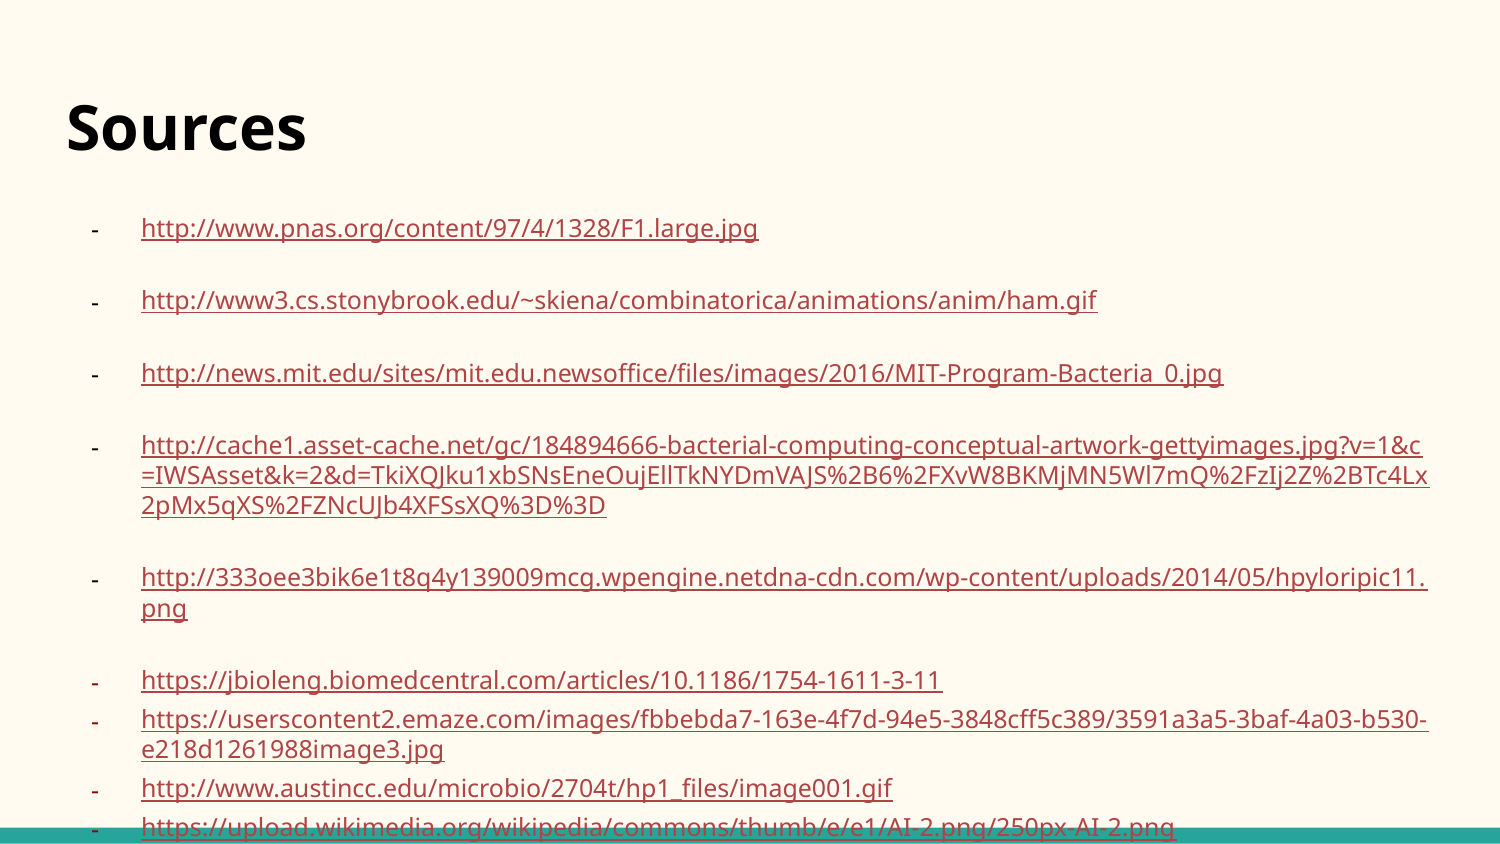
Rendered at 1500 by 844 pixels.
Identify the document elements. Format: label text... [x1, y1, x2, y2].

list http://www.pnas.org/content/97/4/1328/F1.large.jpg http://www3.cs.stonybrook.edu/~skiena/combinatorica/animations/anim/ham.gif http://news.mit.edu/sites/mit.edu.newsoffice/files/images/2016/MIT-Program-Bacteria_0.jpg http://cache1.asset-cache.net/gc/184894666-bacterial-computing-conceptual-artwork-gettyimages.jpg?v=1&c=IWSAsset&k=2&d=TkiXQJku1xbSNsEneOujEllTkNYDmVAJS%2B6%2FXvW8BKMjMN5Wl7mQ%2FzIj2Z%2BTc4Lx2pMx5qXS%2FZNcUJb4XFSsXQ%3D%3D http://333oee3bik6e1t8q4y139009mcg.wpengine.netdna-cdn.com/wp-content/uploads/2014/05/hpyloripic11.png https://jbioleng.biomedcentral.com/articles/10.1186/1754-1611-3-11 https://userscontent2.emaze.com/images/fbbebda7-163e-4f7d-94e5-3848cff5c389/3591a3a5-3baf-4a03-b530-e218d1261988image3.jpg http://www.austincc.edu/microbio/2704t/hp1_files/image001.gif https://upload.wikimedia.org/wikipedia/commons/thumb/e/e1/AI-2.png/250px-AI-2.png http://www.tsienlab.ucsd.edu/Images/General/IMAGE%20-%20Molecule%20-%20GFP%20+%20FlAsH%20-%2002.gif http://images.slideplayer.com/22/6368181/slides/slide_5.jpg [51, 192, 1449, 750]
title Sources [51, 72, 1449, 174]
